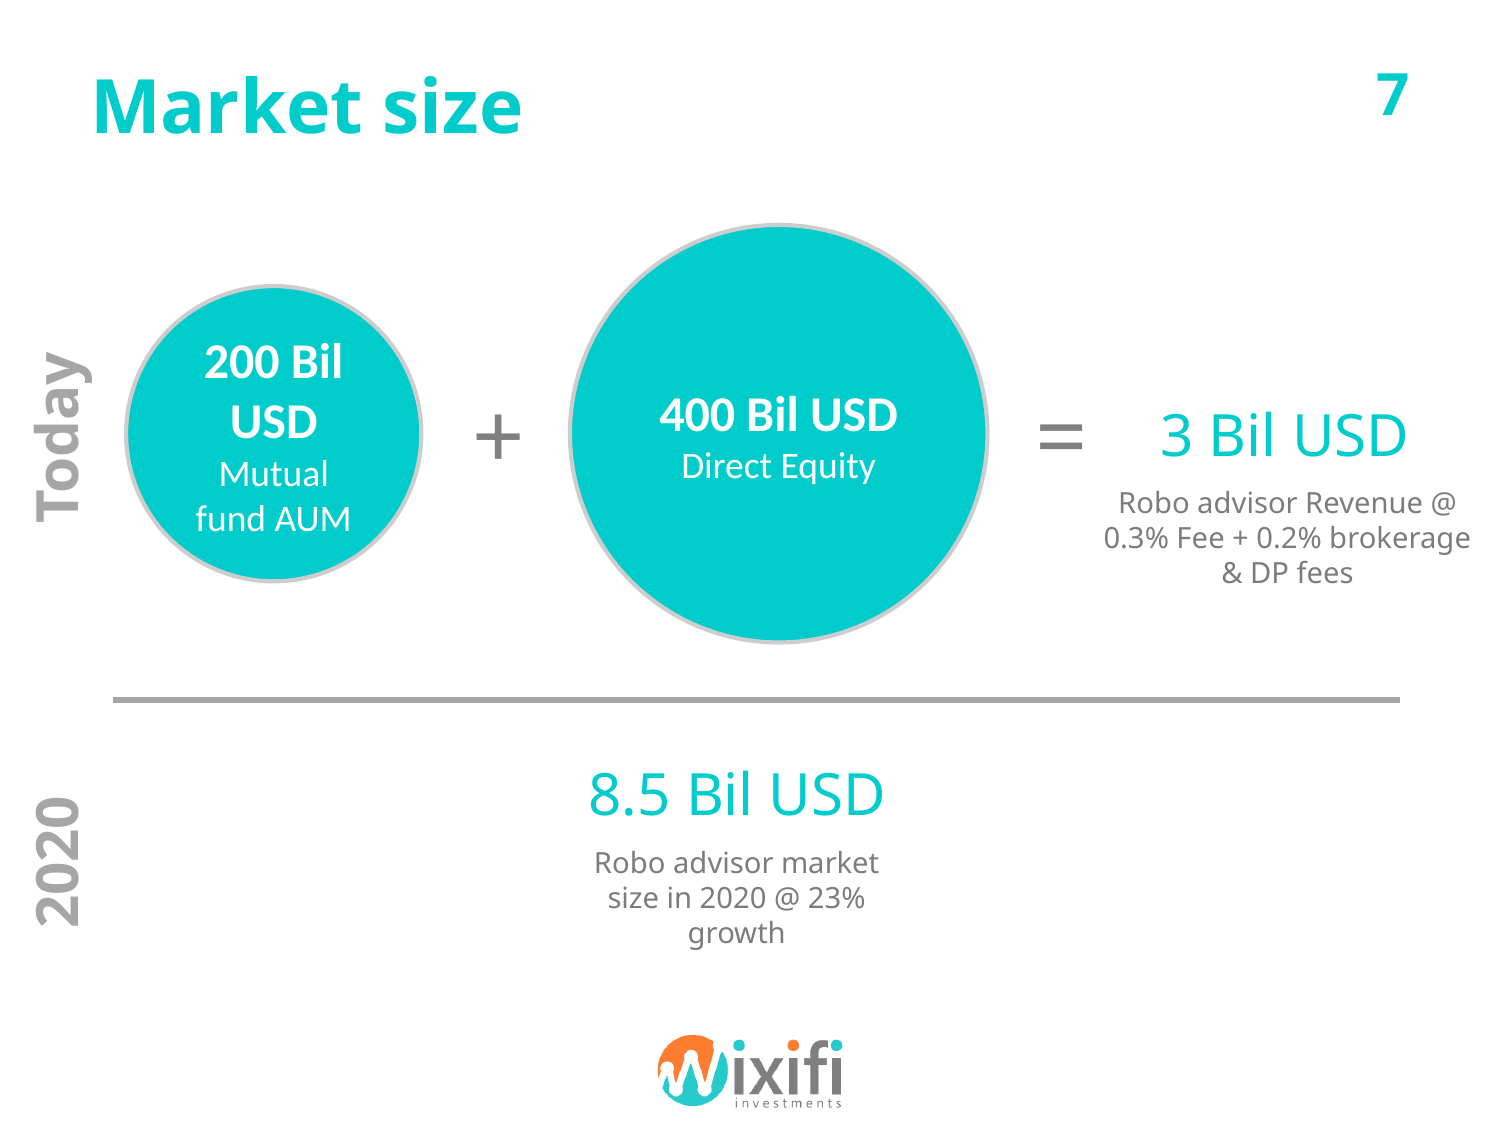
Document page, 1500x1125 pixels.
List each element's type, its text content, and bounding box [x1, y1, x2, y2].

text_box 400 Bil USD Direct Equity [567, 222, 990, 645]
text_box Today [12, 312, 114, 563]
text_box 2020 [12, 737, 114, 988]
text_box Robo advisor market size in 2020 @ 23% growth [551, 837, 922, 958]
text_box = [1013, 370, 1110, 496]
picture [650, 1029, 850, 1113]
slide_number 7 [1312, 50, 1425, 138]
text_box 3 Bil USD [1097, 390, 1473, 476]
text_box + [450, 370, 547, 496]
text_box 200 Bil USD Mutual fund AUM [123, 283, 424, 584]
text_box Robo advisor Revenue @ 0.3% Fee + 0.2% brokerage & DP fees [1087, 476, 1488, 597]
title Market size [75, 45, 1025, 163]
text_box 8.5 Bil USD [549, 750, 925, 835]
